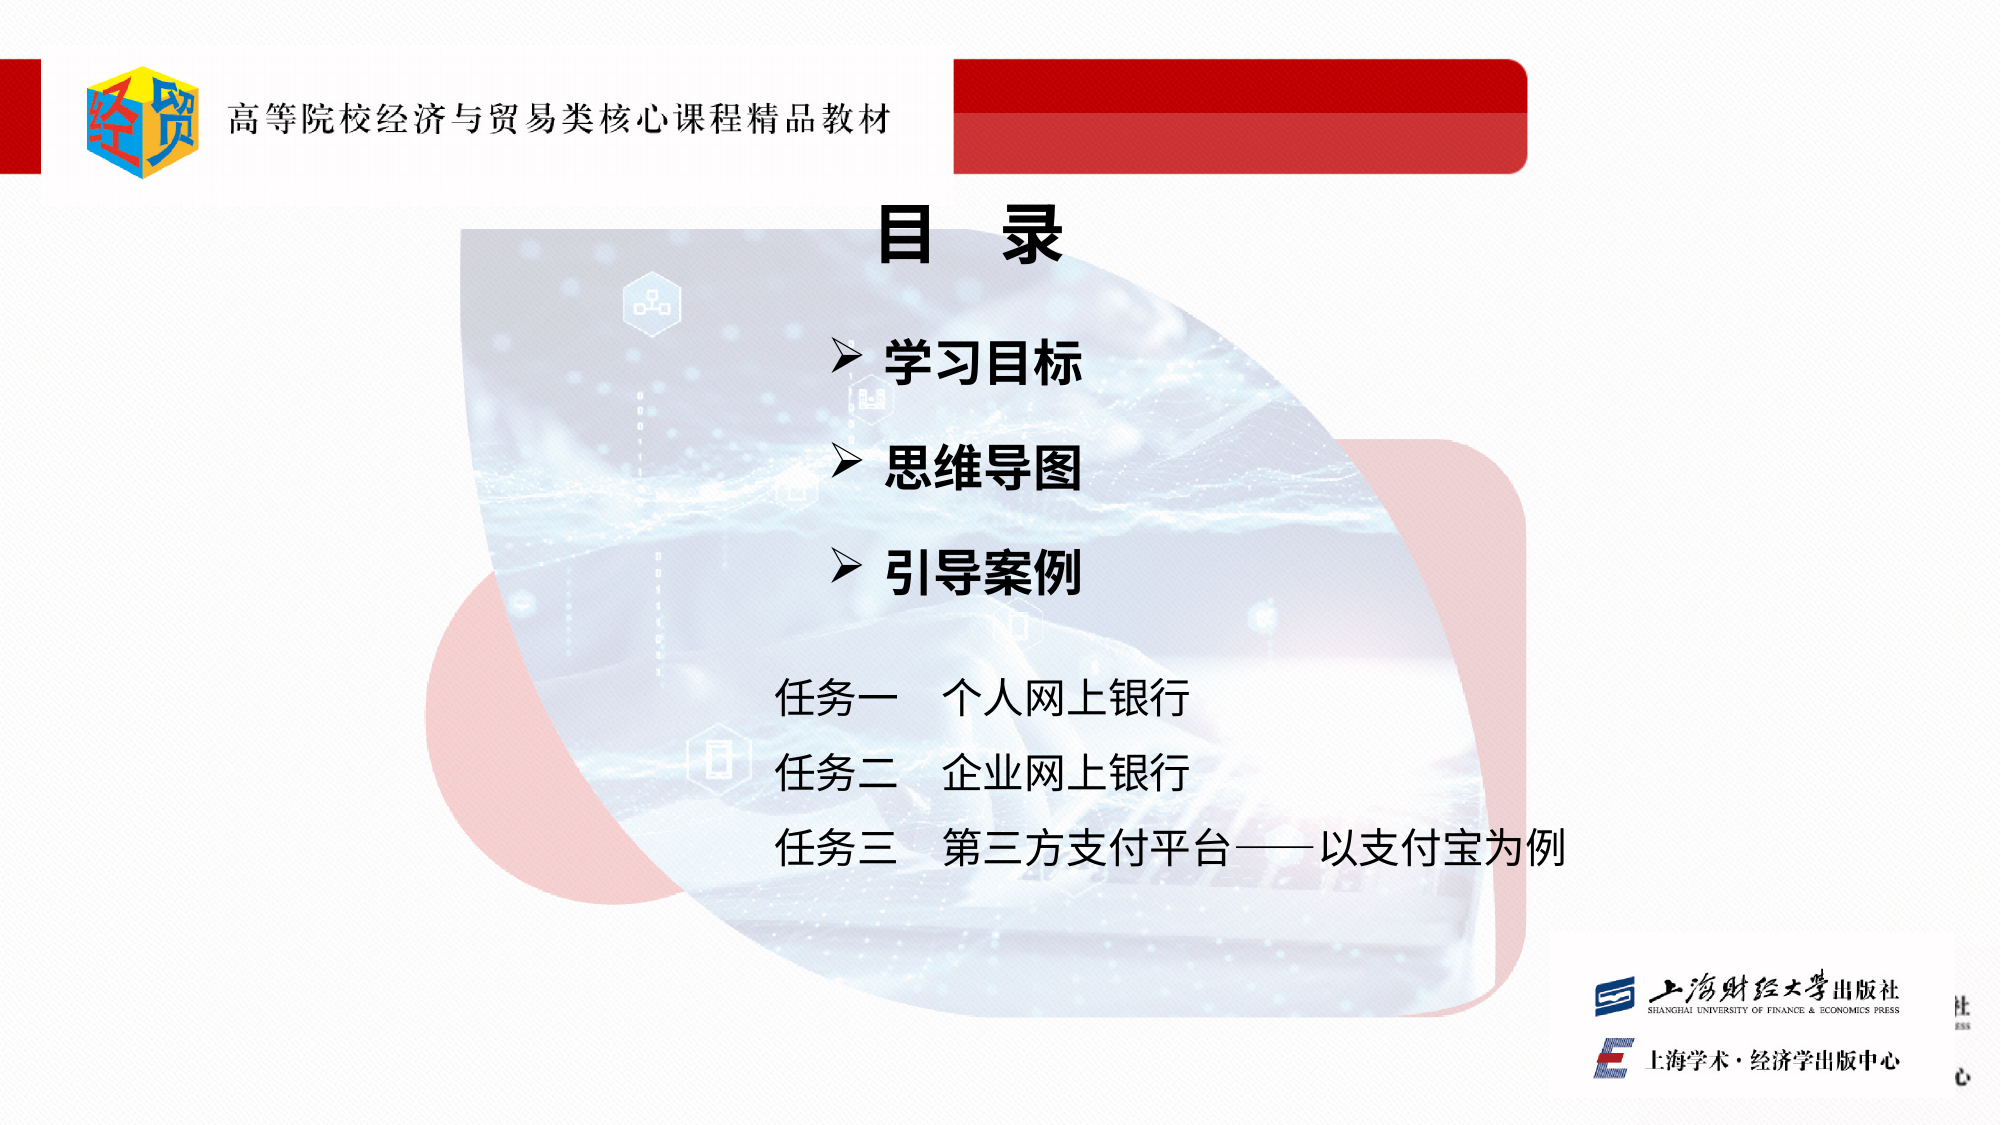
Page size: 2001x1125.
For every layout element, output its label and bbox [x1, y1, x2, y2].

text_box [713, 323, 1753, 874]
text_box [40, 44, 1956, 1098]
picture [0, 0, 2001, 1125]
